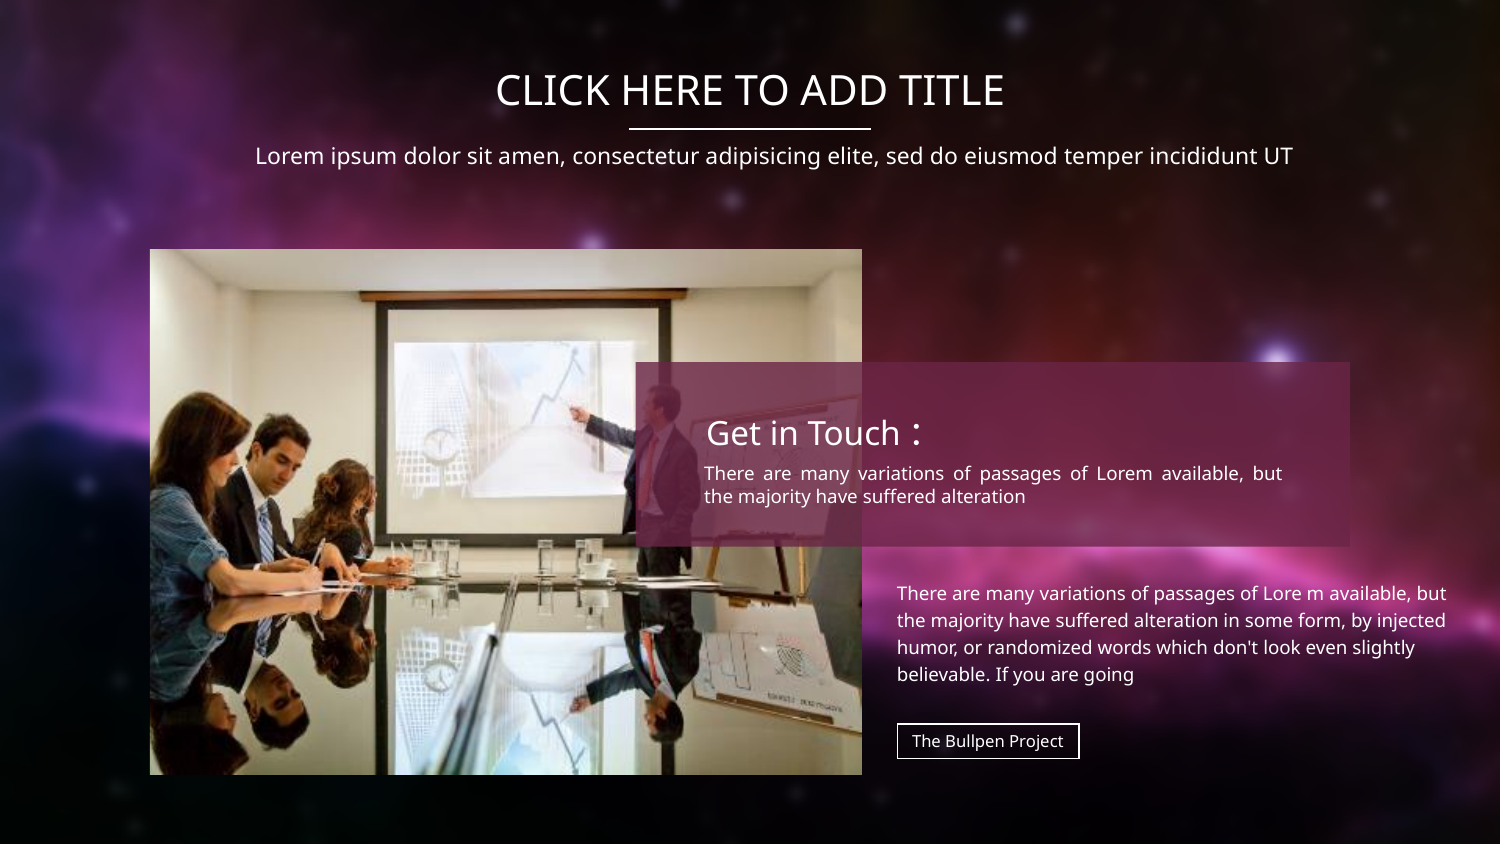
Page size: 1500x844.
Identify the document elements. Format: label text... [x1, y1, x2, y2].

text_box The Bullpen Project [897, 723, 1079, 759]
text_box There are many variations of passages of Lore m available, but the majority have suffered alteration in some form, by injected humor, or randomized words which don't look even slightly believable. If you are going [882, 570, 1487, 693]
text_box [635, 361, 1351, 547]
text_box [148, 247, 864, 776]
picture [0, 0, 1500, 844]
